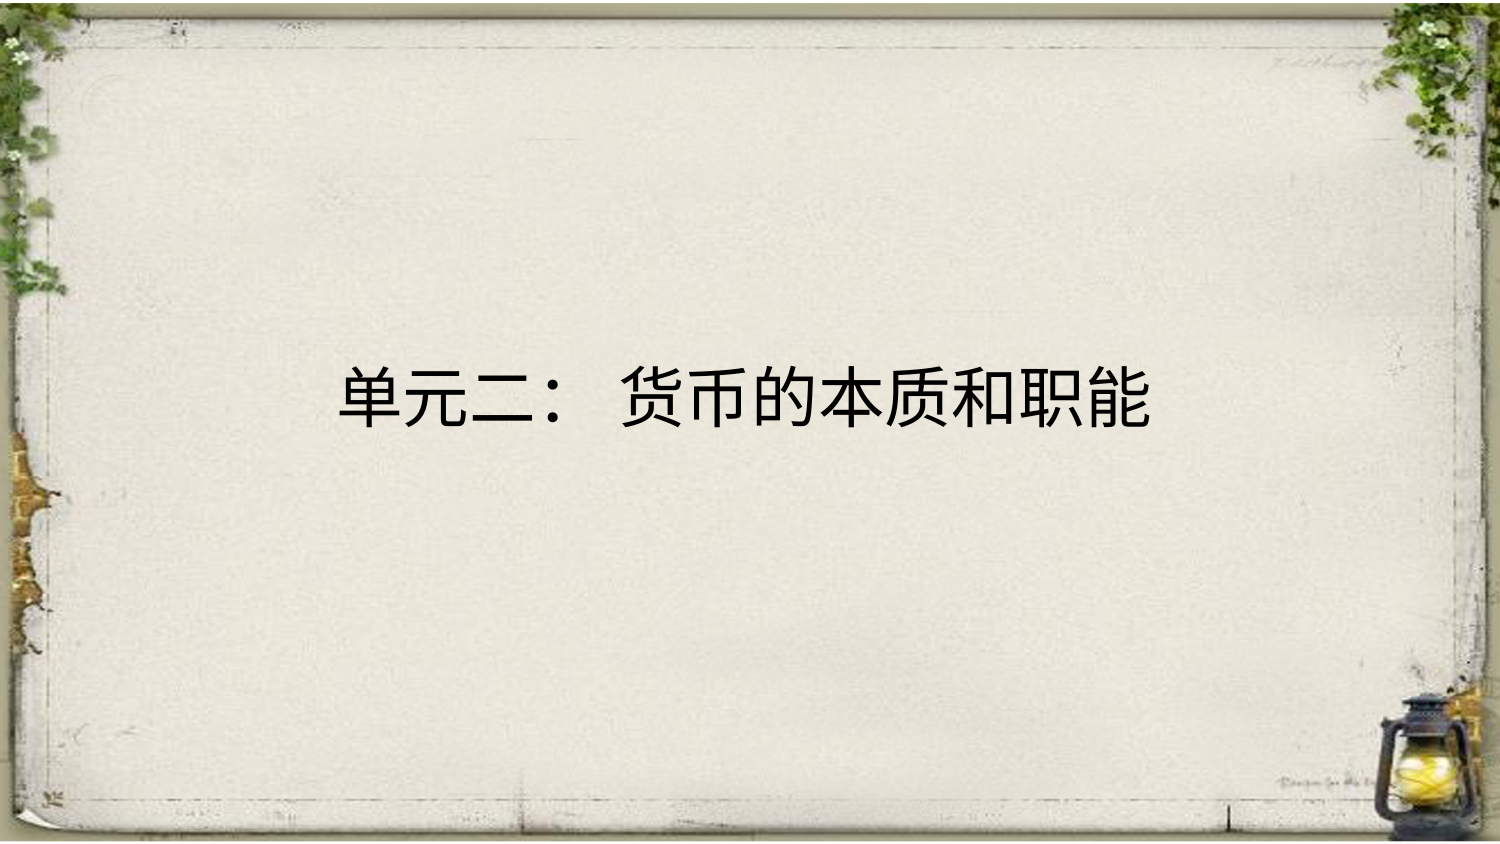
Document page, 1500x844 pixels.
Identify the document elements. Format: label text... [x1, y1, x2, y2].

title 单元二： 货币的本质和职能 [321, 244, 1330, 523]
picture [0, 0, 1500, 844]
